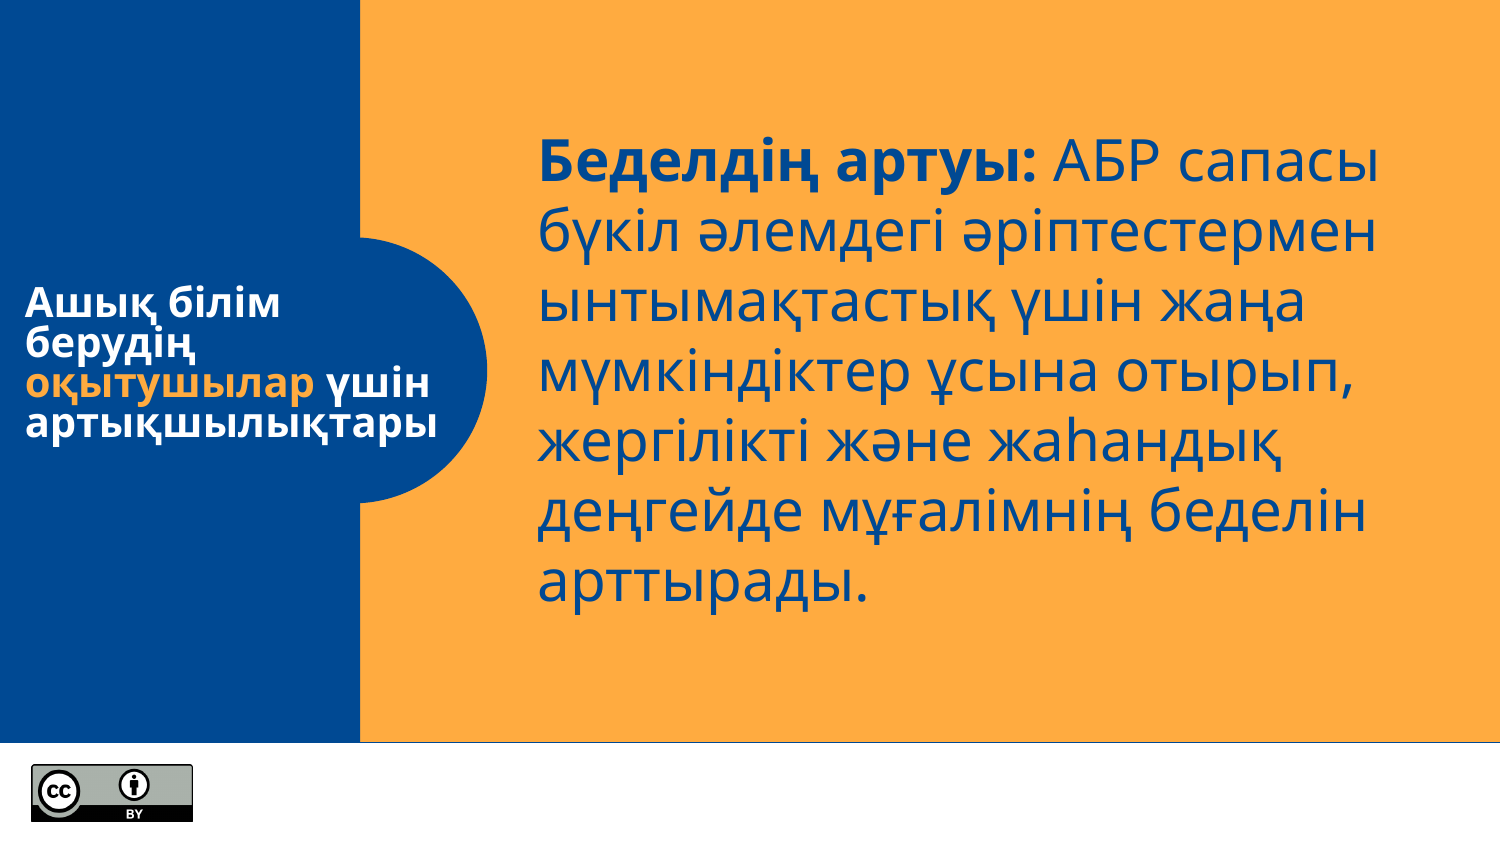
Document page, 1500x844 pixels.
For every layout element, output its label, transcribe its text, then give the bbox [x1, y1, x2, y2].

picture [31, 764, 193, 822]
text_box Беделдің артуы: АБР сапасы бүкіл әлемдегі әріптестермен ынтымақтастық үшін жаңа мүмкіндіктер ұсына отырып, жергілікті және жаһандық деңгейде мұғалімнің беделін арттырады. [522, 107, 1419, 628]
text_box Ашық білім берудің оқытушылар үшін артықшылықтары [9, 271, 466, 461]
text_box [263, 237, 443, 271]
text_box [254, 461, 452, 504]
text_box [0, 750, 1500, 844]
text_box [466, 298, 488, 443]
text_box [0, 0, 361, 742]
